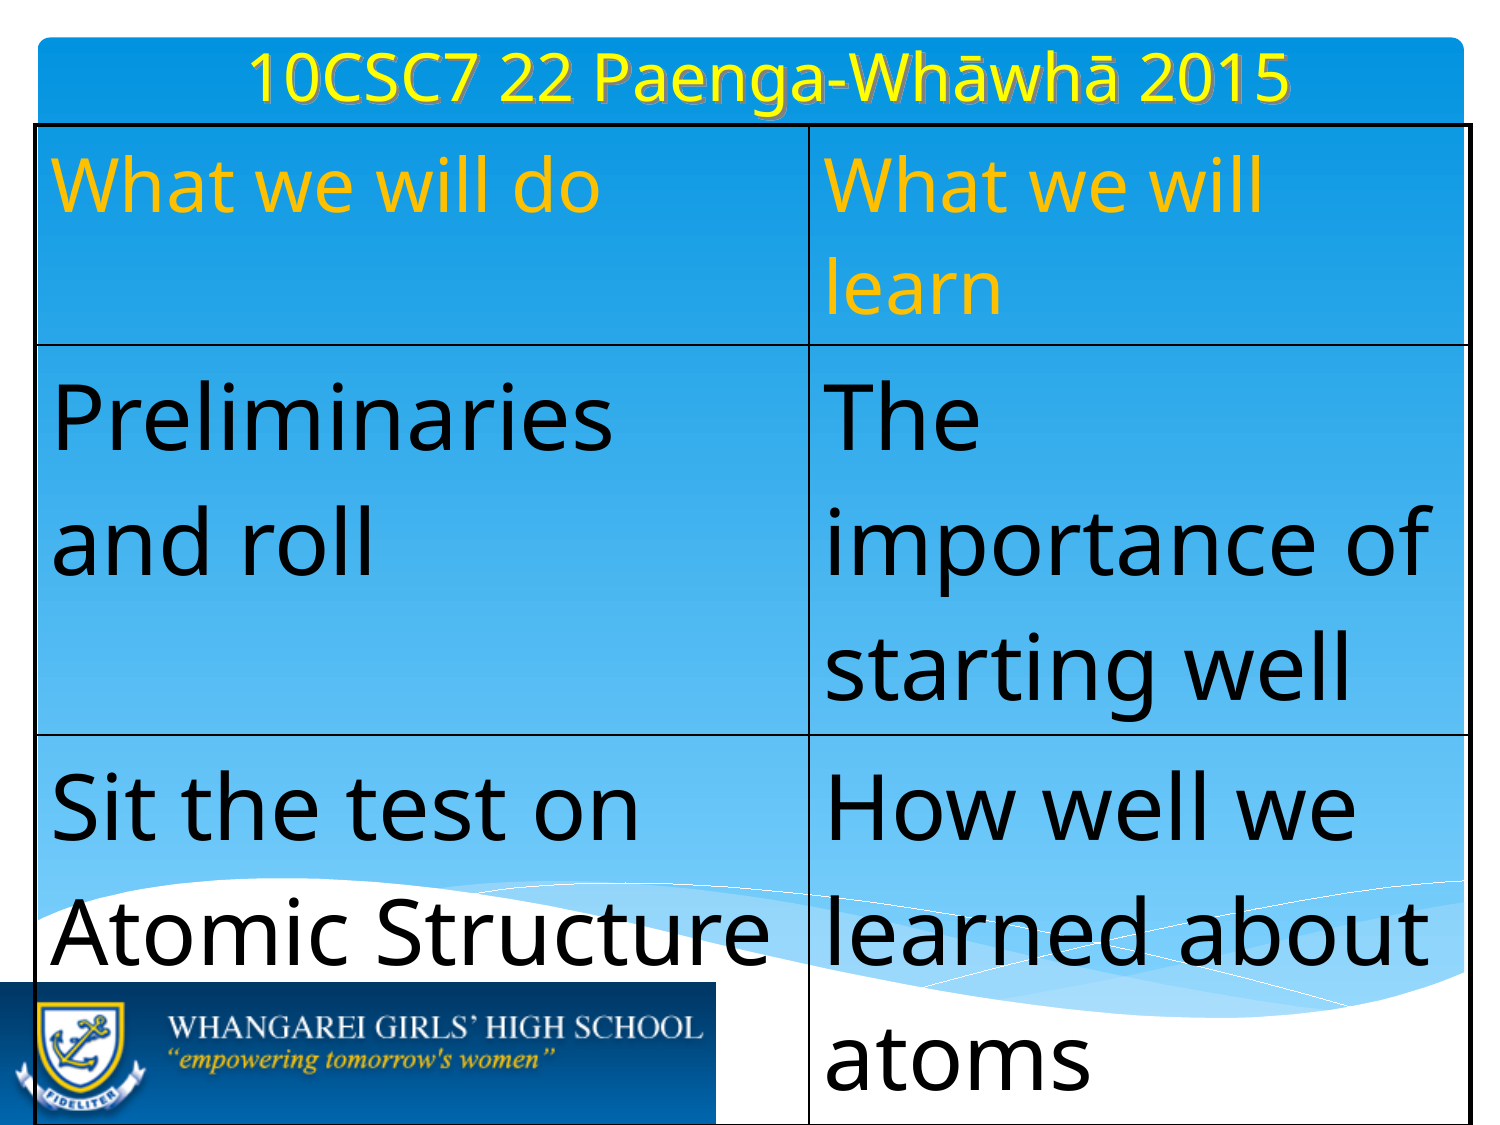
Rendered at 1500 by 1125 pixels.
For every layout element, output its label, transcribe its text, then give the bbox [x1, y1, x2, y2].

table_cell Sit the test on Atomic Structure [37, 736, 808, 1124]
table_cell Preliminaries and roll [37, 346, 808, 734]
text_box 10CSC7 22 Paenga-Whāwhā 2015 [162, 24, 1375, 123]
table_header What we will learn [810, 127, 1468, 344]
table_cell How well we learned about atoms [810, 736, 1468, 1124]
table_header What we will do [37, 127, 808, 344]
table_cell The importance of starting well [810, 346, 1468, 734]
picture [0, 982, 716, 1125]
